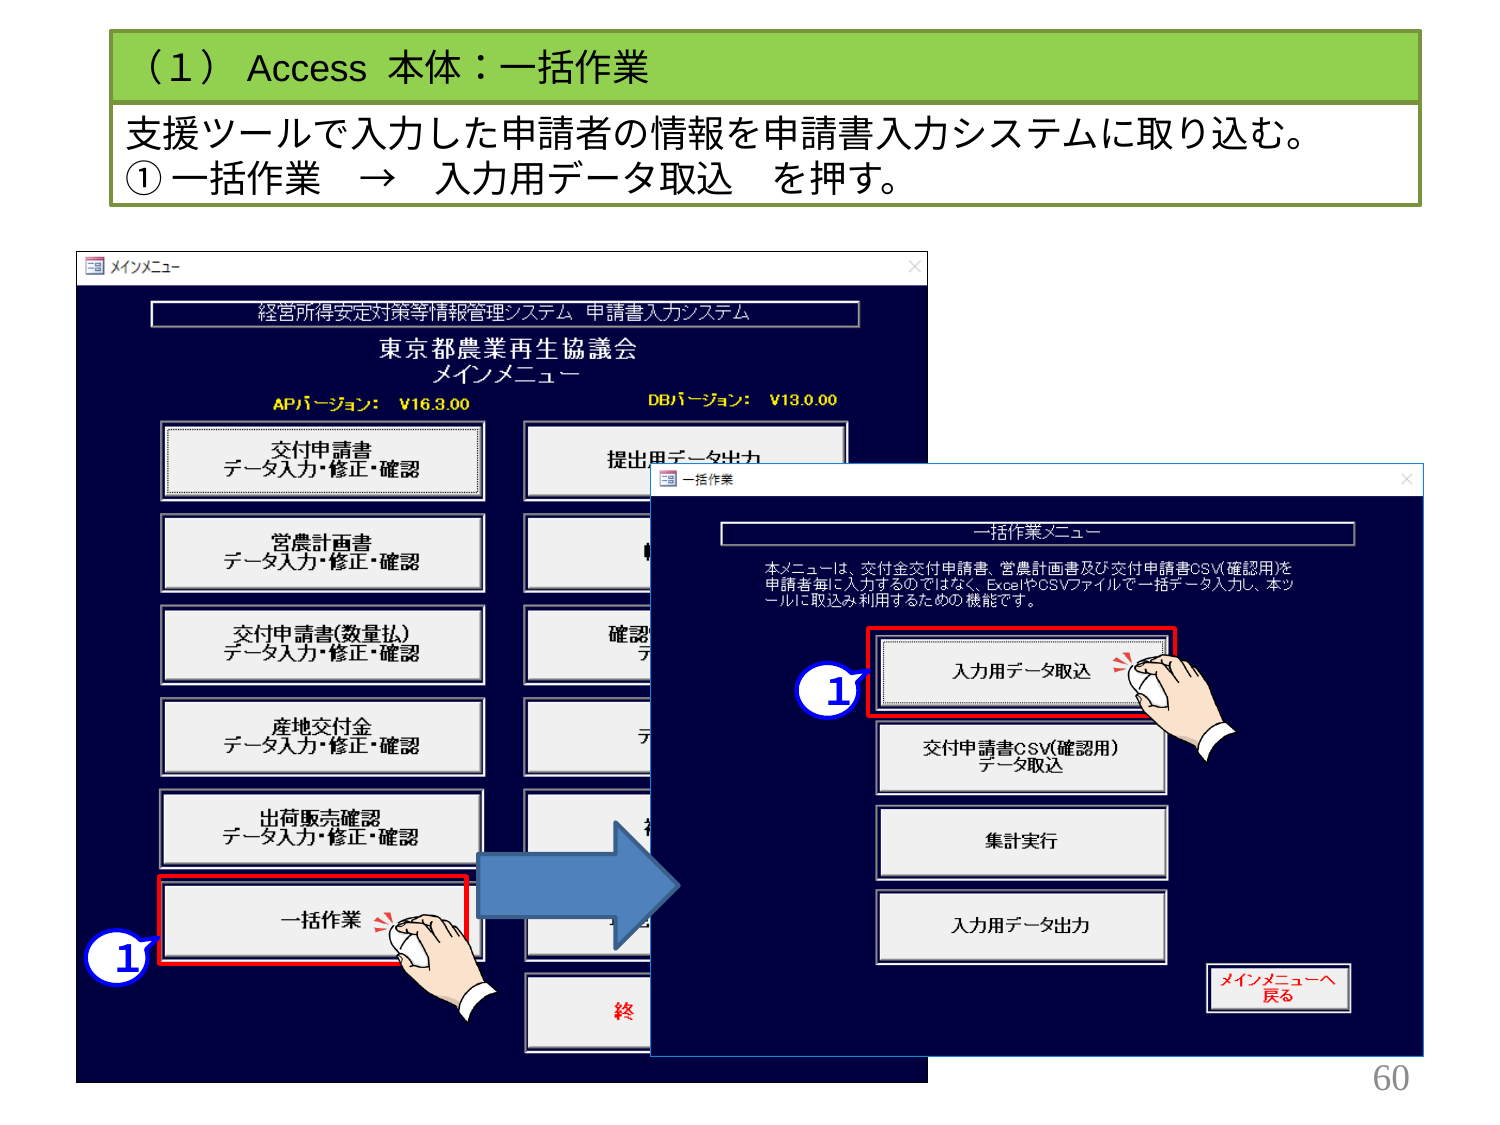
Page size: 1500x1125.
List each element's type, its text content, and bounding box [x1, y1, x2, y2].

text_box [110, 30, 1421, 205]
picture [76, 251, 1424, 1083]
slide_number 59 [1074, 1063, 1425, 1106]
